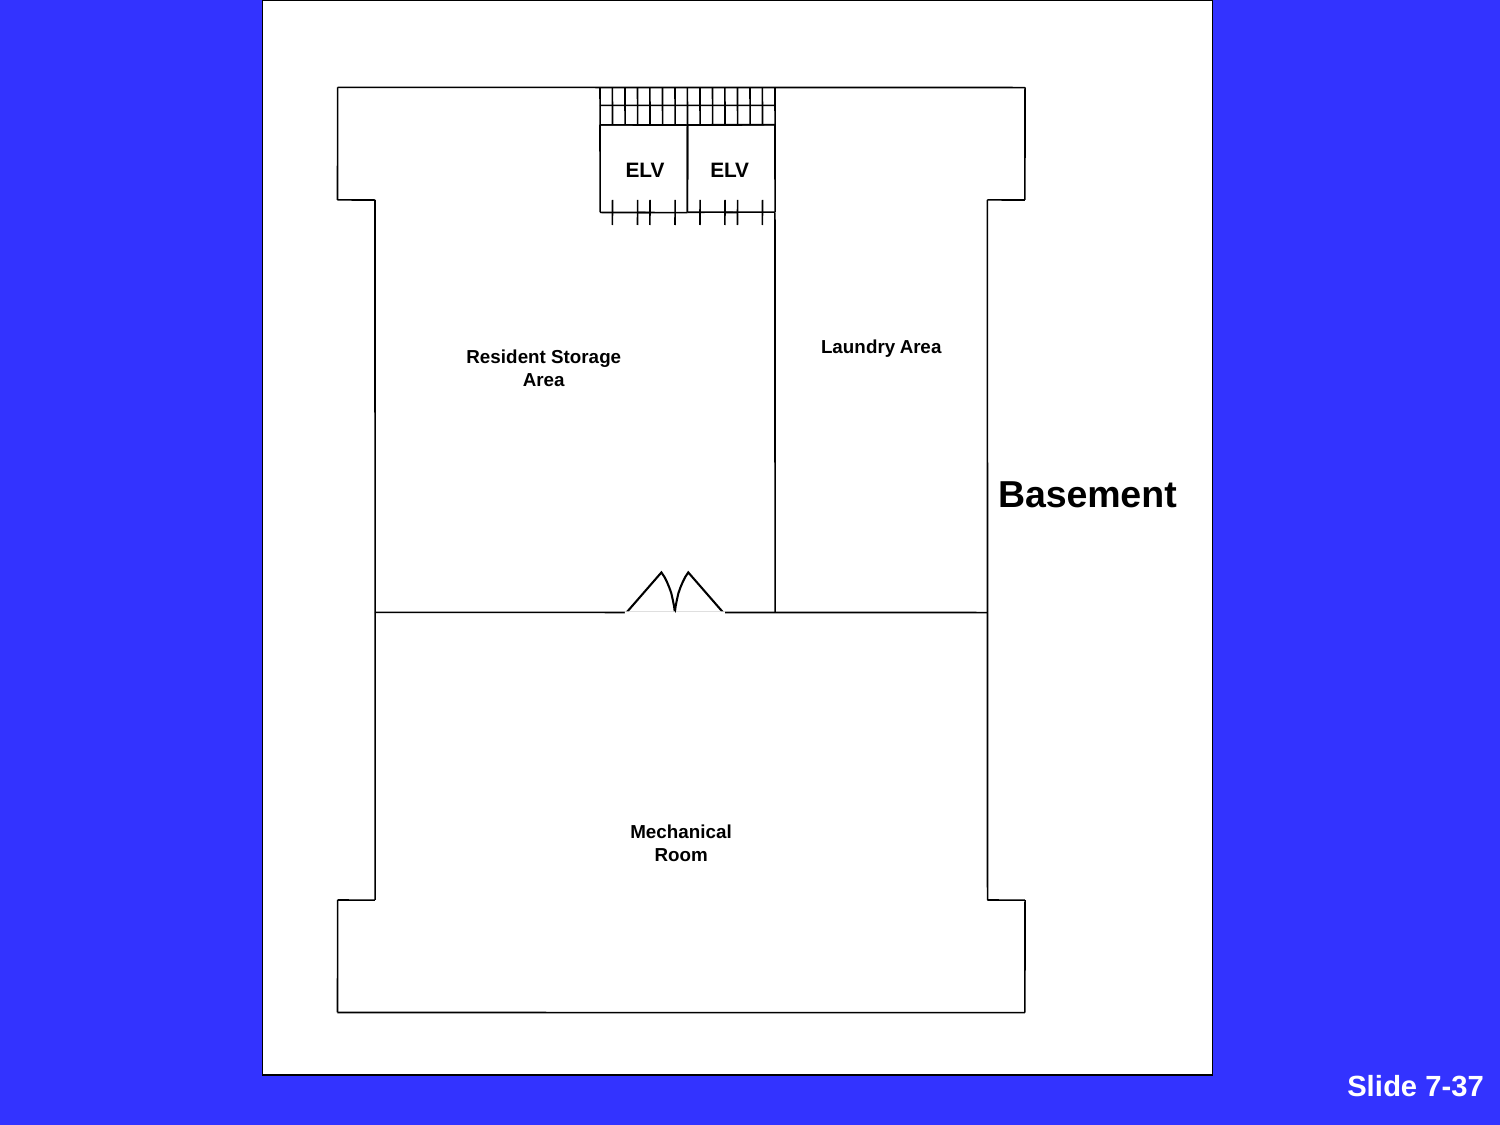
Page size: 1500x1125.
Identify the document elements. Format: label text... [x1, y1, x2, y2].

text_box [599, 87, 776, 226]
slide_number Slide 7-179 [1148, 1059, 1500, 1125]
text_box [262, 0, 1213, 1075]
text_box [624, 571, 726, 613]
text_box Basement [937, 462, 1238, 523]
text_box Laundry Area [787, 327, 975, 365]
text_box Mechanical Room [587, 812, 775, 873]
text_box Resident Storage Area [450, 337, 638, 398]
